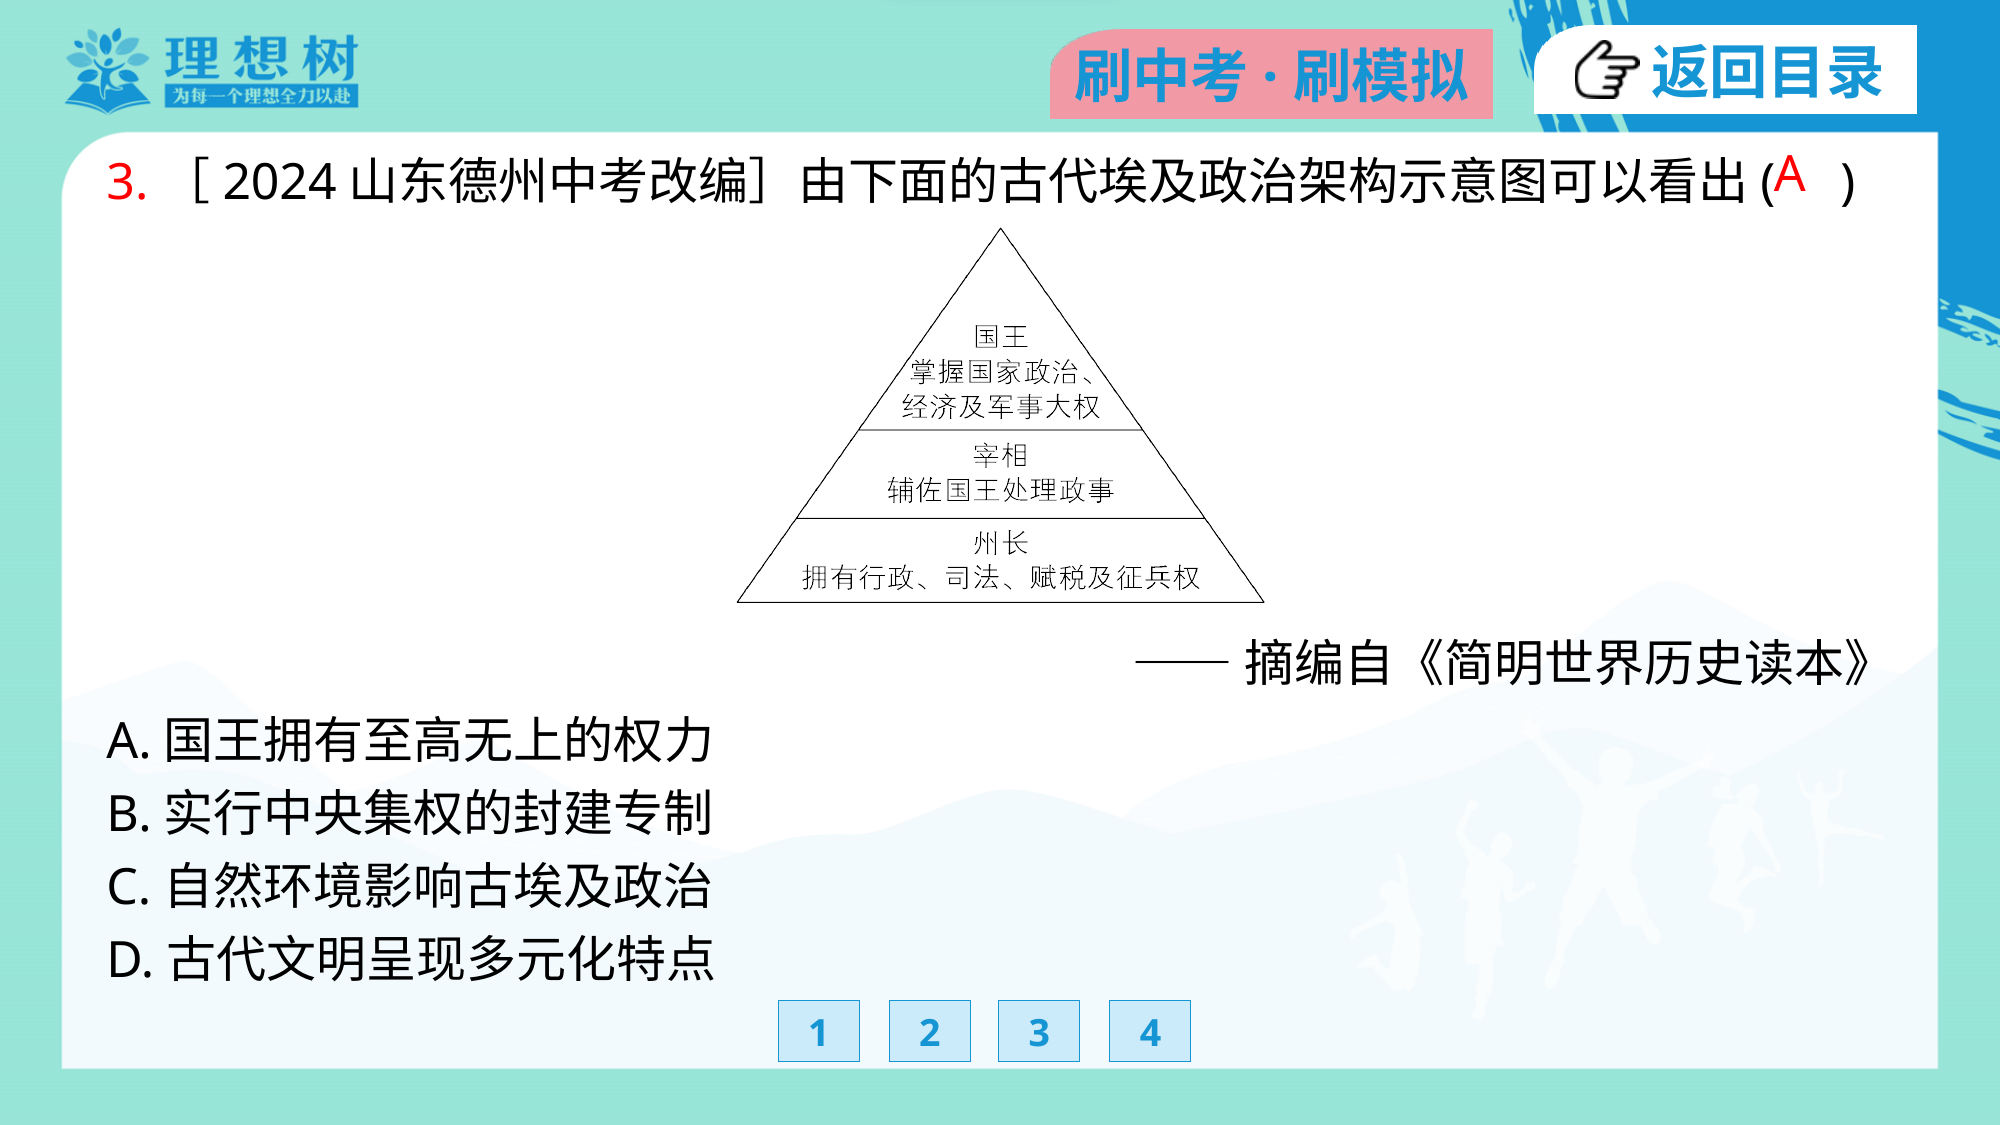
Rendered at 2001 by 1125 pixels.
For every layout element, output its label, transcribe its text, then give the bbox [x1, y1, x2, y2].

picture [0, 0, 2000, 1125]
text_box A.国王拥有至高无上的权力 B.实行中央集权的封建专制 C.自然环境影响古埃及政治 D.古代文明呈现多元化特点 [106, 695, 1895, 987]
text_box 3.［2024山东德州中考改编］由下面的古代埃及政治架构示意图可以看出( ) [106, 140, 1895, 210]
text_box ——摘编自《简明世界历史读本》 [106, 623, 1895, 690]
text_box A [1759, 132, 1821, 202]
